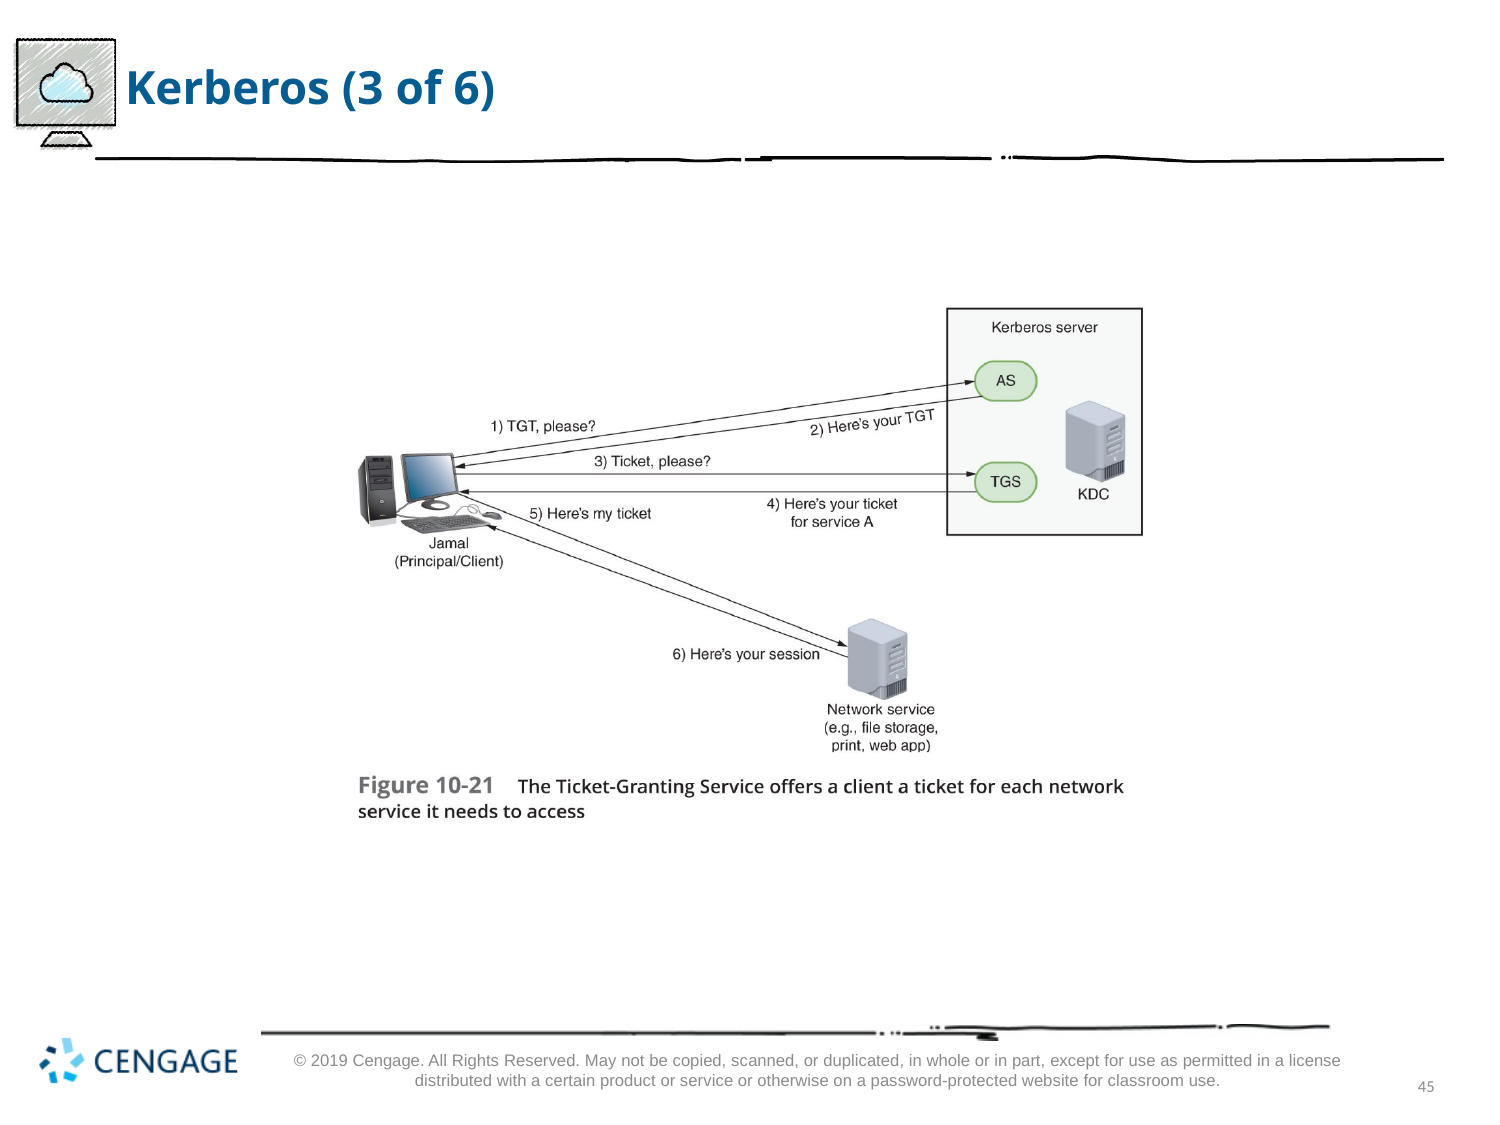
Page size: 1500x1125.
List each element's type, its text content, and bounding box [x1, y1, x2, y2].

picture [95, 155, 1444, 163]
footer © 2019 Cengage. All Rights Reserved. May not be copied, scanned, or duplicated, in whole or in part, except for use as permitted in a license distributed with a certain product or service or otherwise on a password-protected website for classroom use. [262, 1050, 1375, 1091]
picture [13, 36, 117, 151]
picture [19, 1024, 250, 1096]
title Kerberos (3 of 6) [125, 66, 1442, 116]
picture [355, 304, 1145, 820]
picture [261, 1024, 1331, 1041]
